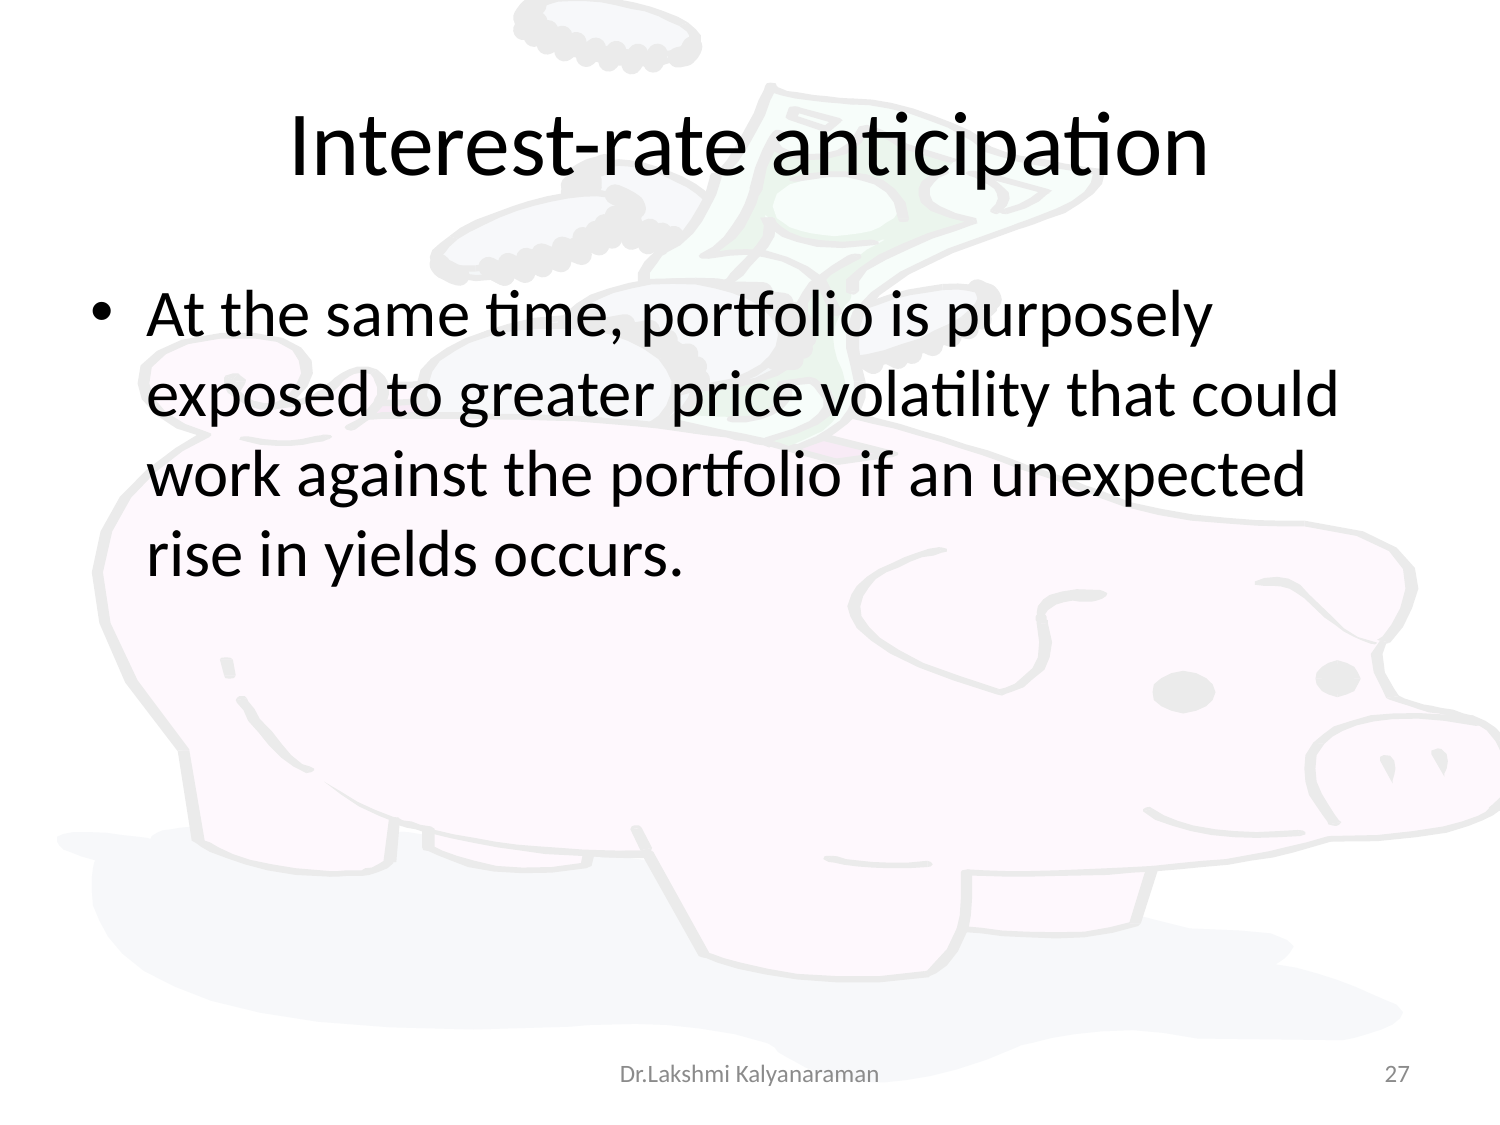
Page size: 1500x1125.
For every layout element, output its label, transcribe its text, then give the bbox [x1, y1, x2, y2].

list At the same time, portfolio is purposely exposed to greater price volatility that could work against the portfolio if an unexpected rise in yields occurs. [75, 262, 1425, 1005]
footer Dr.Lakshmi Kalyanaraman [512, 1042, 988, 1103]
slide_number 27 [1074, 1042, 1425, 1103]
title Interest-rate anticipation [75, 45, 1425, 233]
